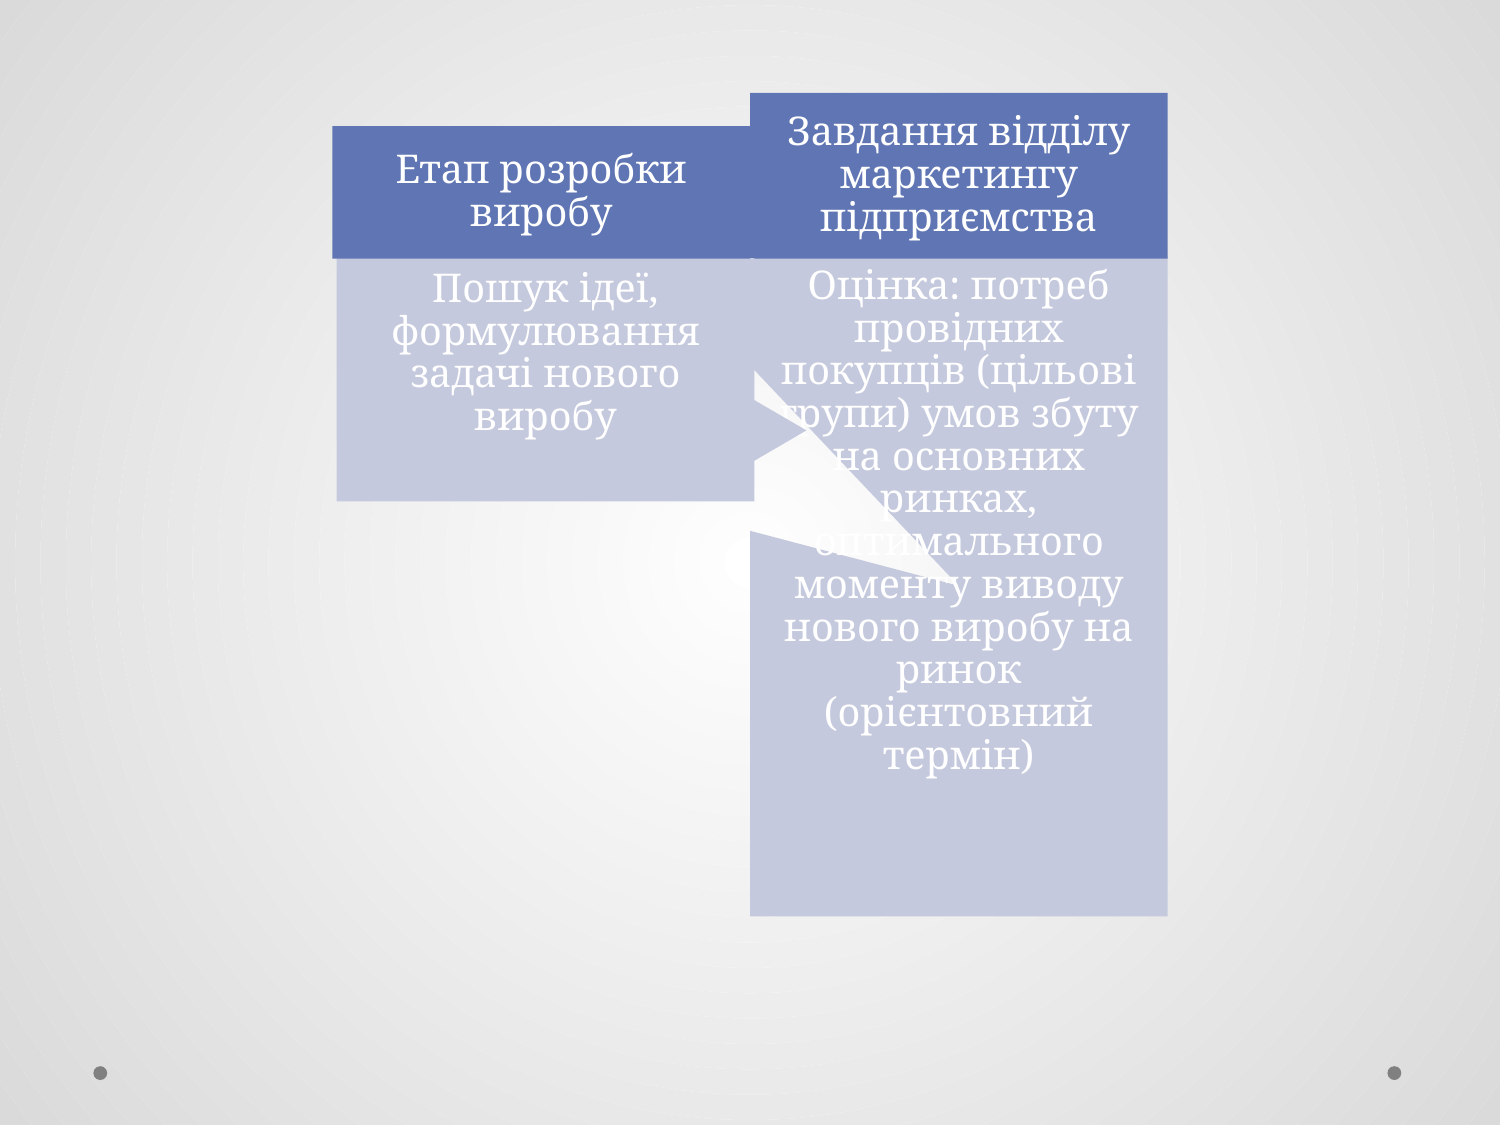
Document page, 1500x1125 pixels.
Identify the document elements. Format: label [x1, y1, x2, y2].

text_box [52, 42, 1448, 1071]
